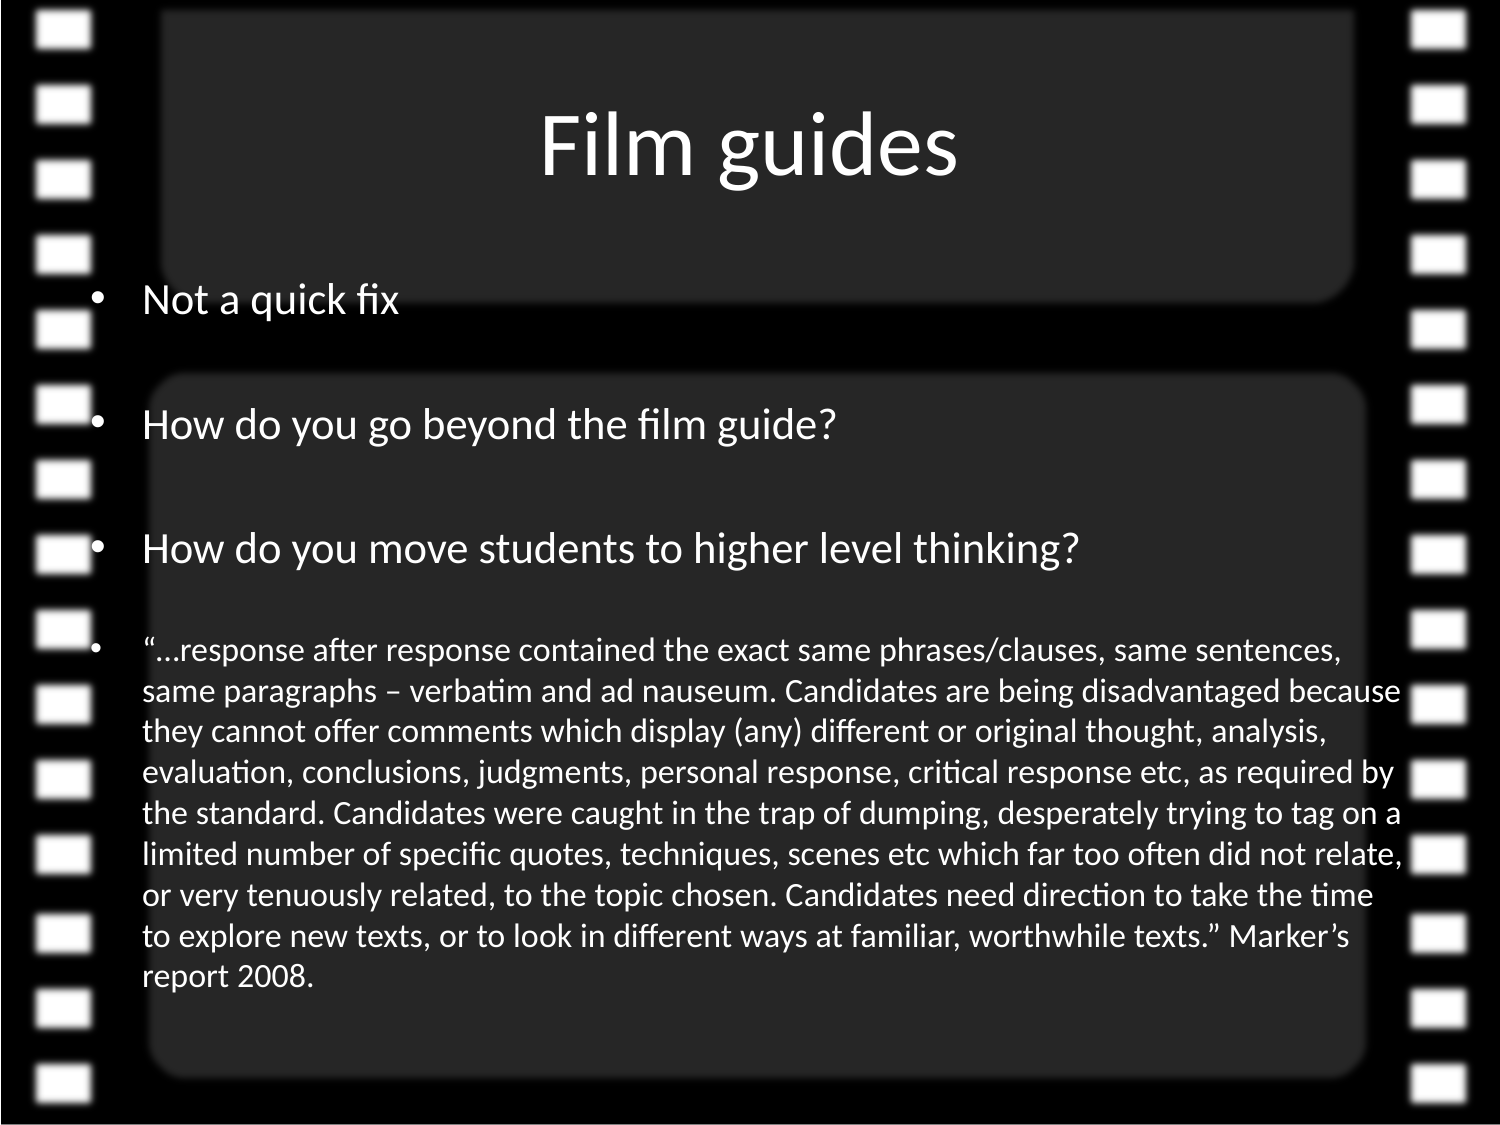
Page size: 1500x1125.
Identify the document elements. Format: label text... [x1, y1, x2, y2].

title Film guides [75, 45, 1425, 233]
picture [0, 0, 1500, 1125]
list Not a quick fix How do you go beyond the film guide? How do you move students to higher level thinking? “…response after response contained the exact same phrases/clauses, same sentences, same paragraphs – verbatim and ad nauseum. Candidates are being disadvantaged because they cannot offer comments which display (any) different or original thought, analysis, evaluation, conclusions, judgments, personal response, critical response etc, as required by the standard. Candidates were caught in the trap of dumping, desperately trying to tag on a limited number of specific quotes, techniques, scenes etc which far too often did not relate, or very tenuously related, to the topic chosen. Candidates need direction to take the time to explore new texts, or to look in different ways at familiar, worthwhile texts.” Marker’s report 2008. [75, 262, 1425, 1005]
